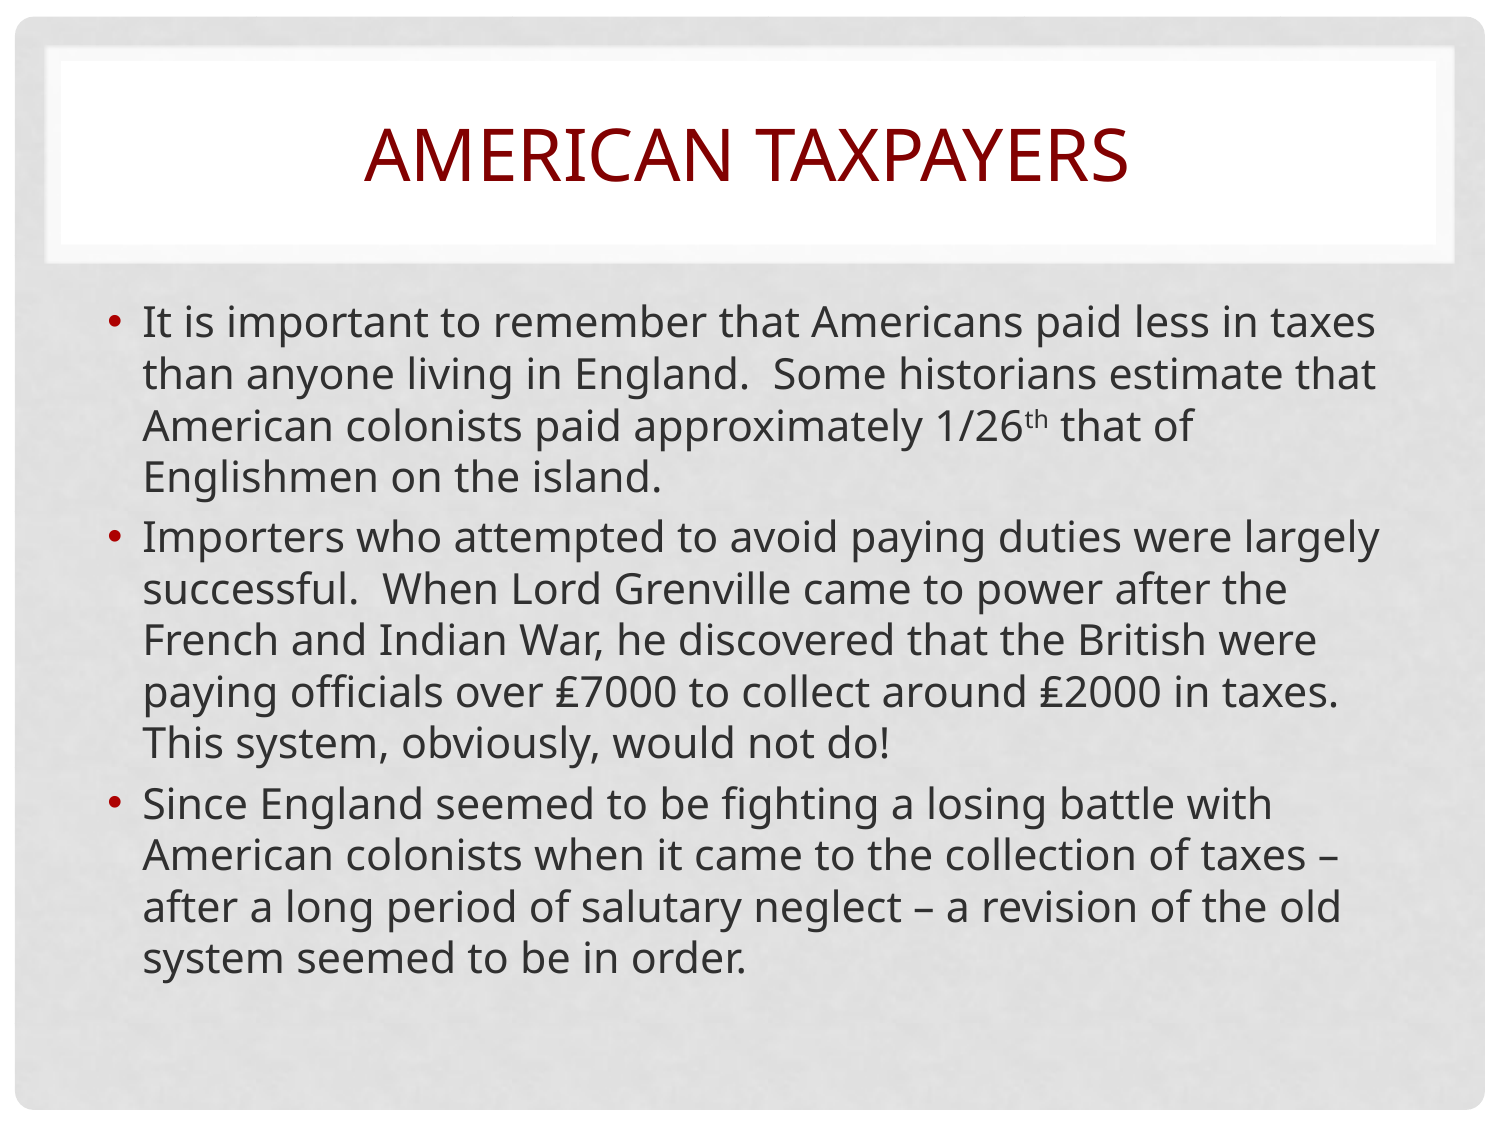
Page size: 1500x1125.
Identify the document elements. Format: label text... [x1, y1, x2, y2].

title American taxpayers [69, 66, 1425, 238]
list It is important to remember that Americans paid less in taxes than anyone living in England. Some historians estimate that American colonists paid approximately 1/26th that of Englishmen on the island. Importers who attempted to avoid paying duties were largely successful. When Lord Grenville came to power after the French and Indian War, he discovered that the British were paying officials over ₤7000 to collect around ₤2000 in taxes. This system, obviously, would not do! Since England seemed to be fighting a losing battle with American colonists when it came to the collection of taxes – after a long period of salutary neglect – a revision of the old system seemed to be in order. [75, 287, 1425, 1005]
